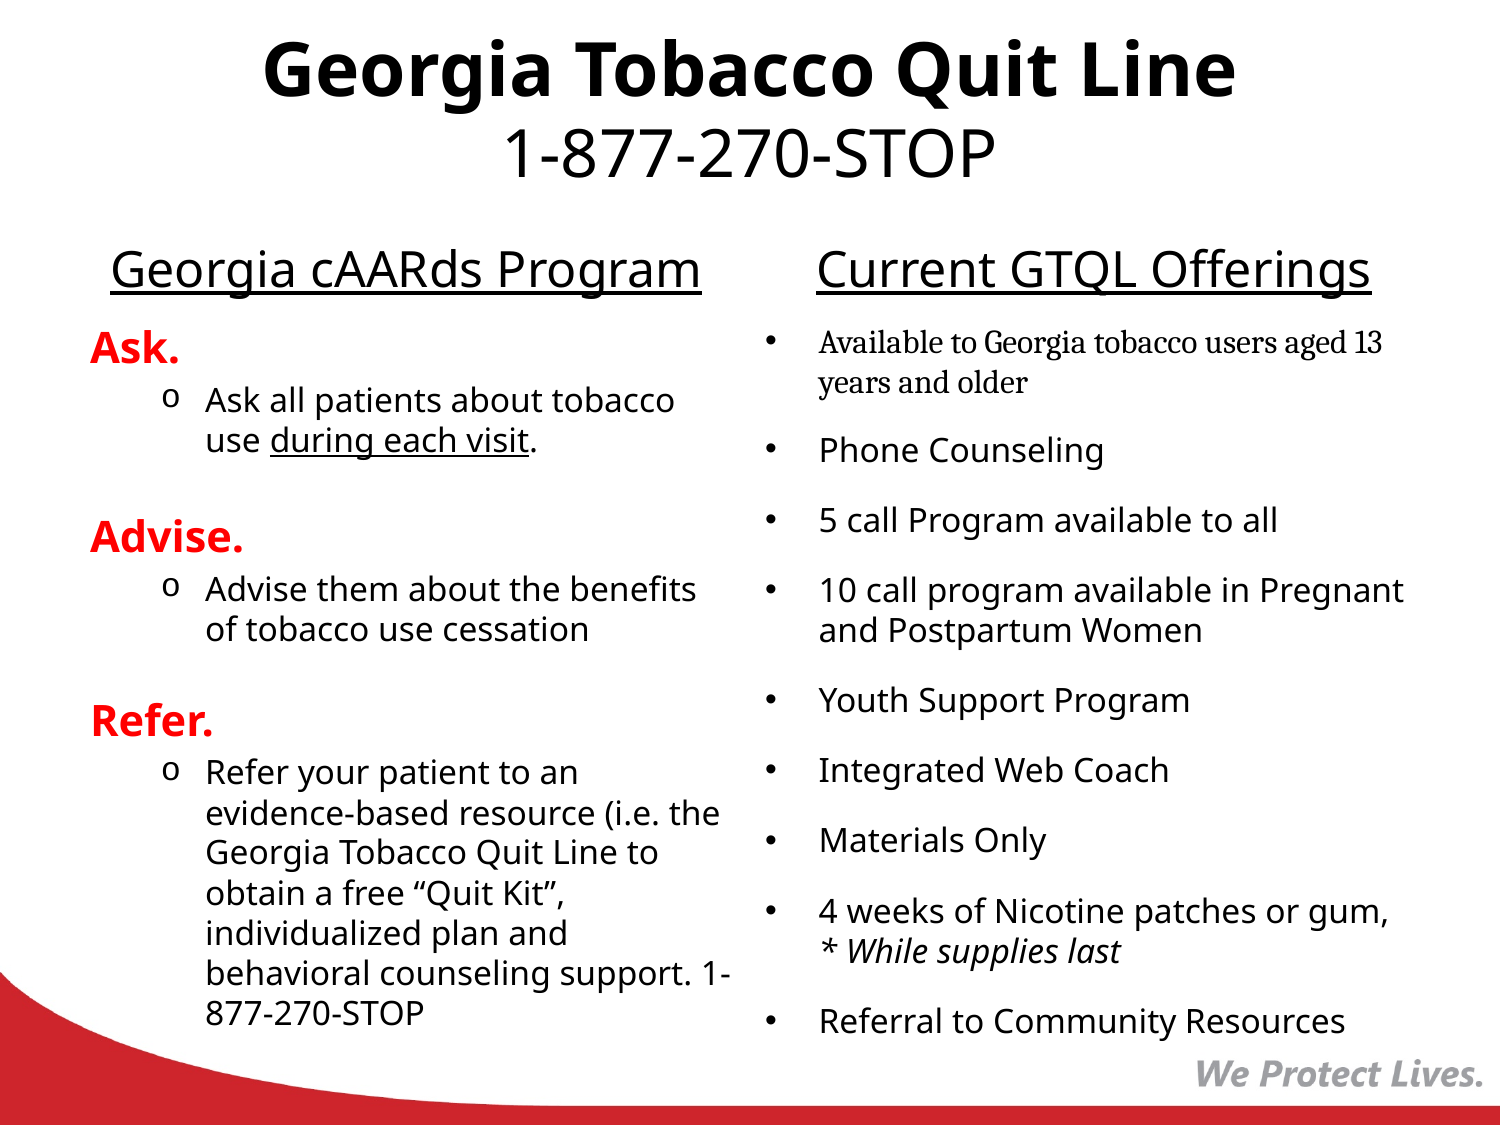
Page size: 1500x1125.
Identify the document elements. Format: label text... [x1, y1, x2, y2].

picture [0, 0, 1500, 1125]
list Ask. Ask all patients about tobacco use during each visit. Advise. Advise them about the benefits of tobacco use cessation Refer. Refer your patient to an evidence-based resource (i.e. the Georgia Tobacco Quit Line to obtain a free “Quit Kit”, individualized plan and behavioral counseling support. 1-877-270-STOP [75, 312, 750, 1050]
title Georgia Tobacco Quit Line 1-877-270-STOP [24, 24, 1475, 188]
list Current GTQL Offerings [762, 200, 1426, 305]
list Available to Georgia tobacco users aged 13 years and older Phone Counseling 5 call Program available to all 10 call program available in Pregnant and Postpartum Women Youth Support Program Integrated Web Coach Materials Only 4 weeks of Nicotine patches or gum, * While supplies last Referral to Community Resources [750, 312, 1425, 1050]
list Georgia cAARds Program [75, 200, 738, 305]
